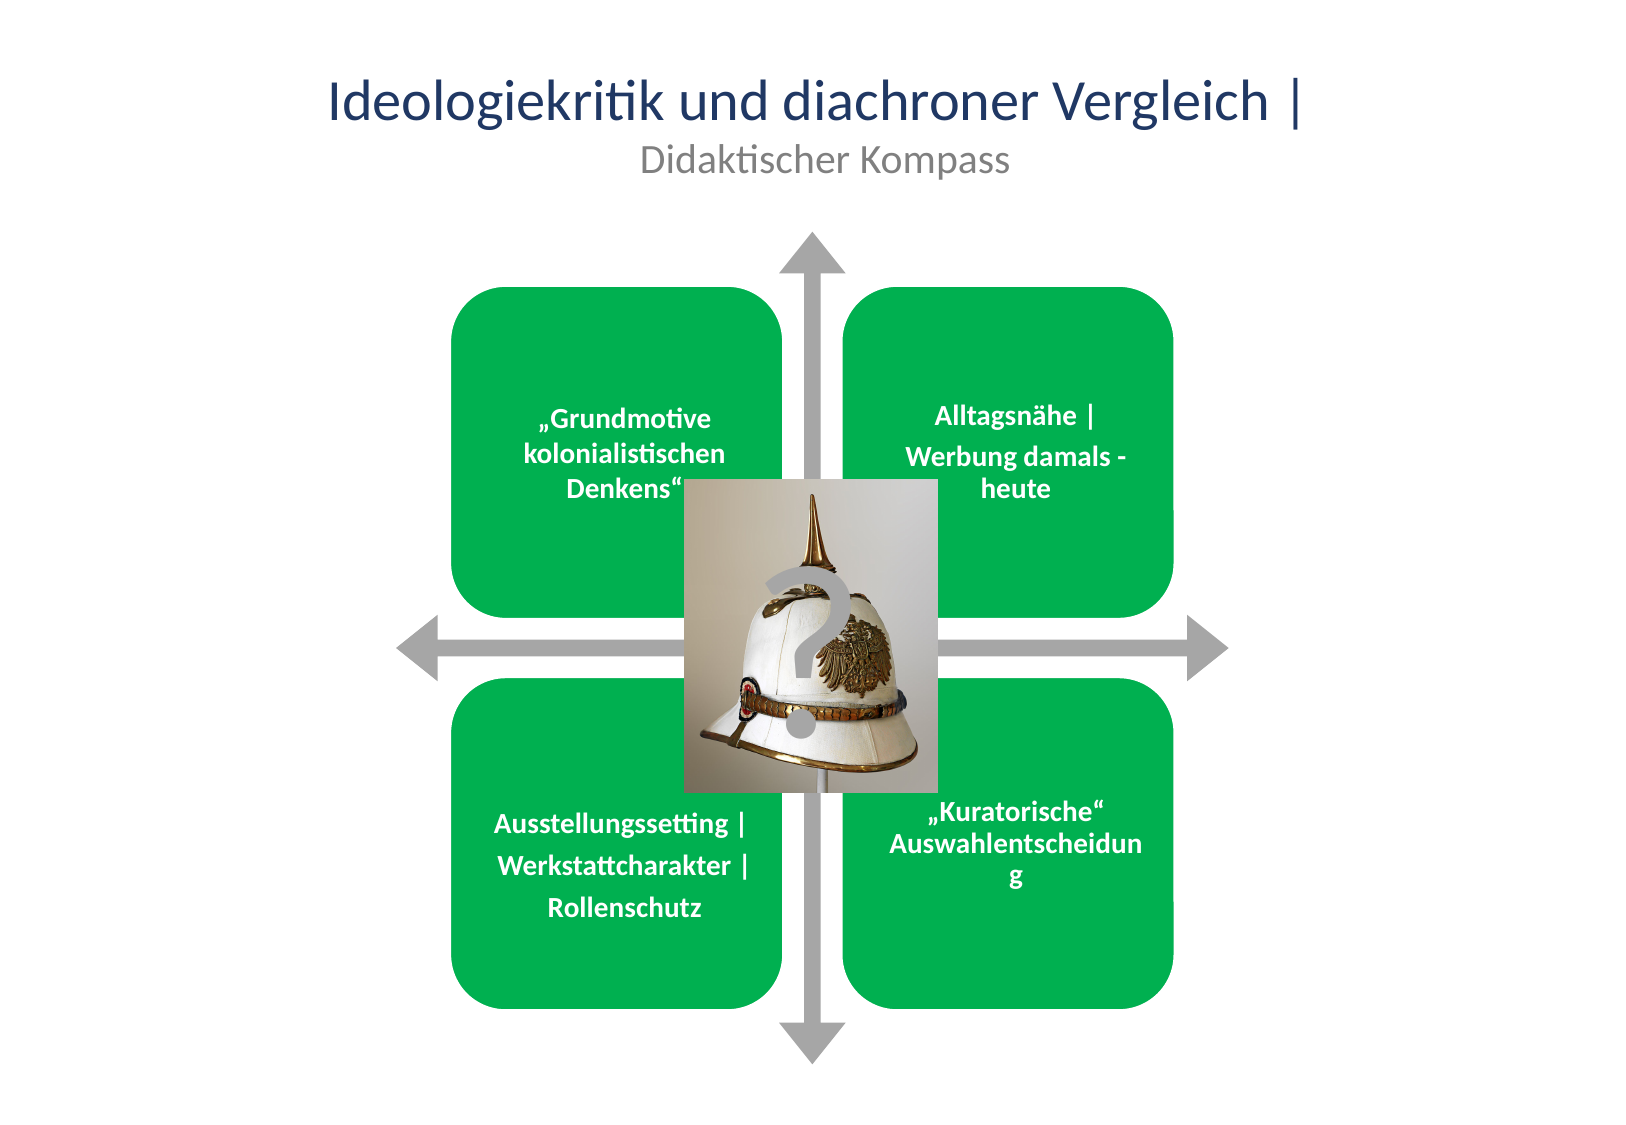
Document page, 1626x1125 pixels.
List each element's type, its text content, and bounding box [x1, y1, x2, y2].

text_box Ideologiekritik und diachroner Vergleich | Didaktischer Kompass [57, 54, 1594, 190]
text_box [70, 231, 1555, 1065]
picture [684, 479, 938, 793]
